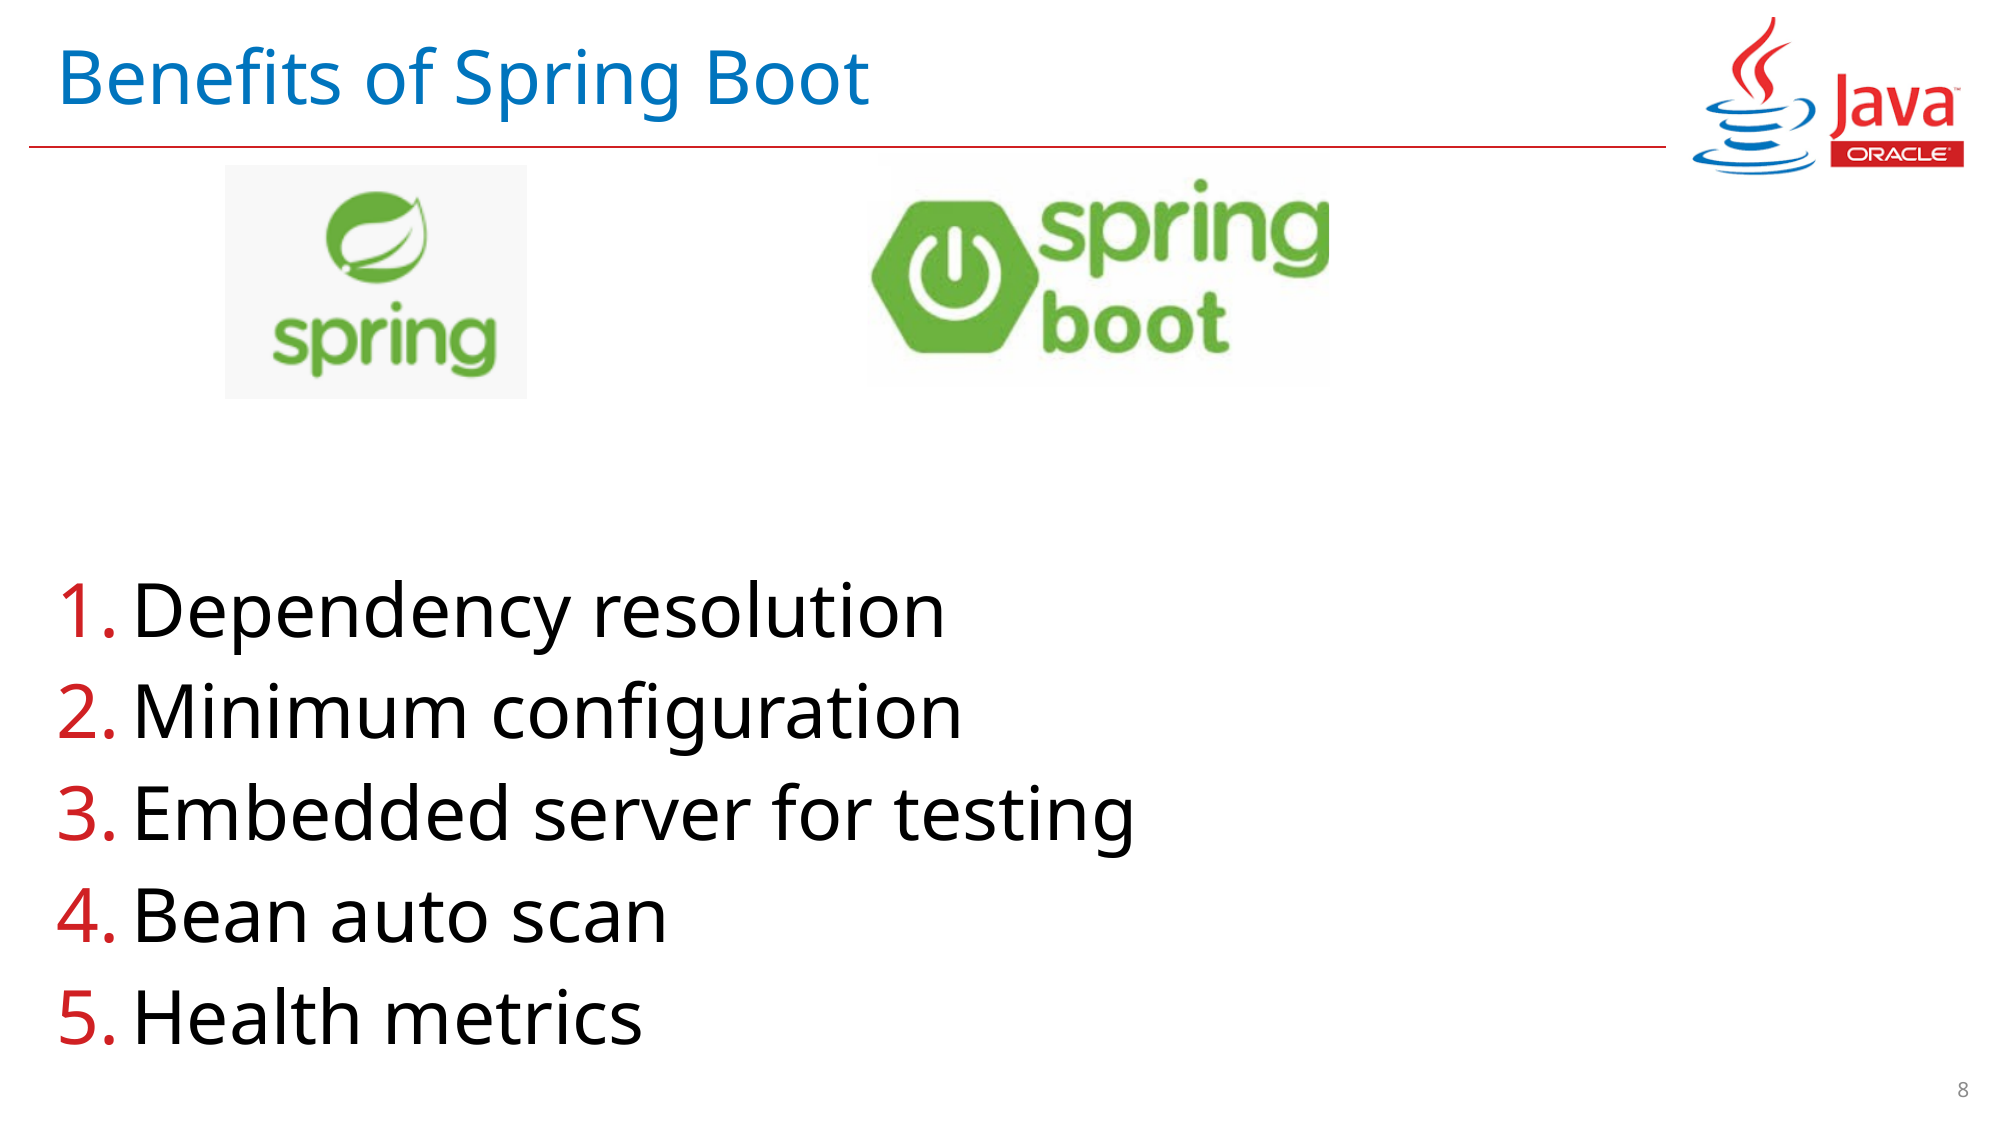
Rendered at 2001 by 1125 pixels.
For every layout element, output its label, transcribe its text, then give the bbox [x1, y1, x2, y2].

title Benefits of Spring Boot [41, 12, 1863, 147]
picture [867, 153, 1330, 387]
picture [1665, 17, 1994, 184]
list Dependency resolution Minimum configuration Embedded server for testing Bean auto scan Health metrics [41, 185, 1968, 1113]
slide_number 8 [1534, 1060, 1985, 1121]
picture [225, 165, 527, 399]
